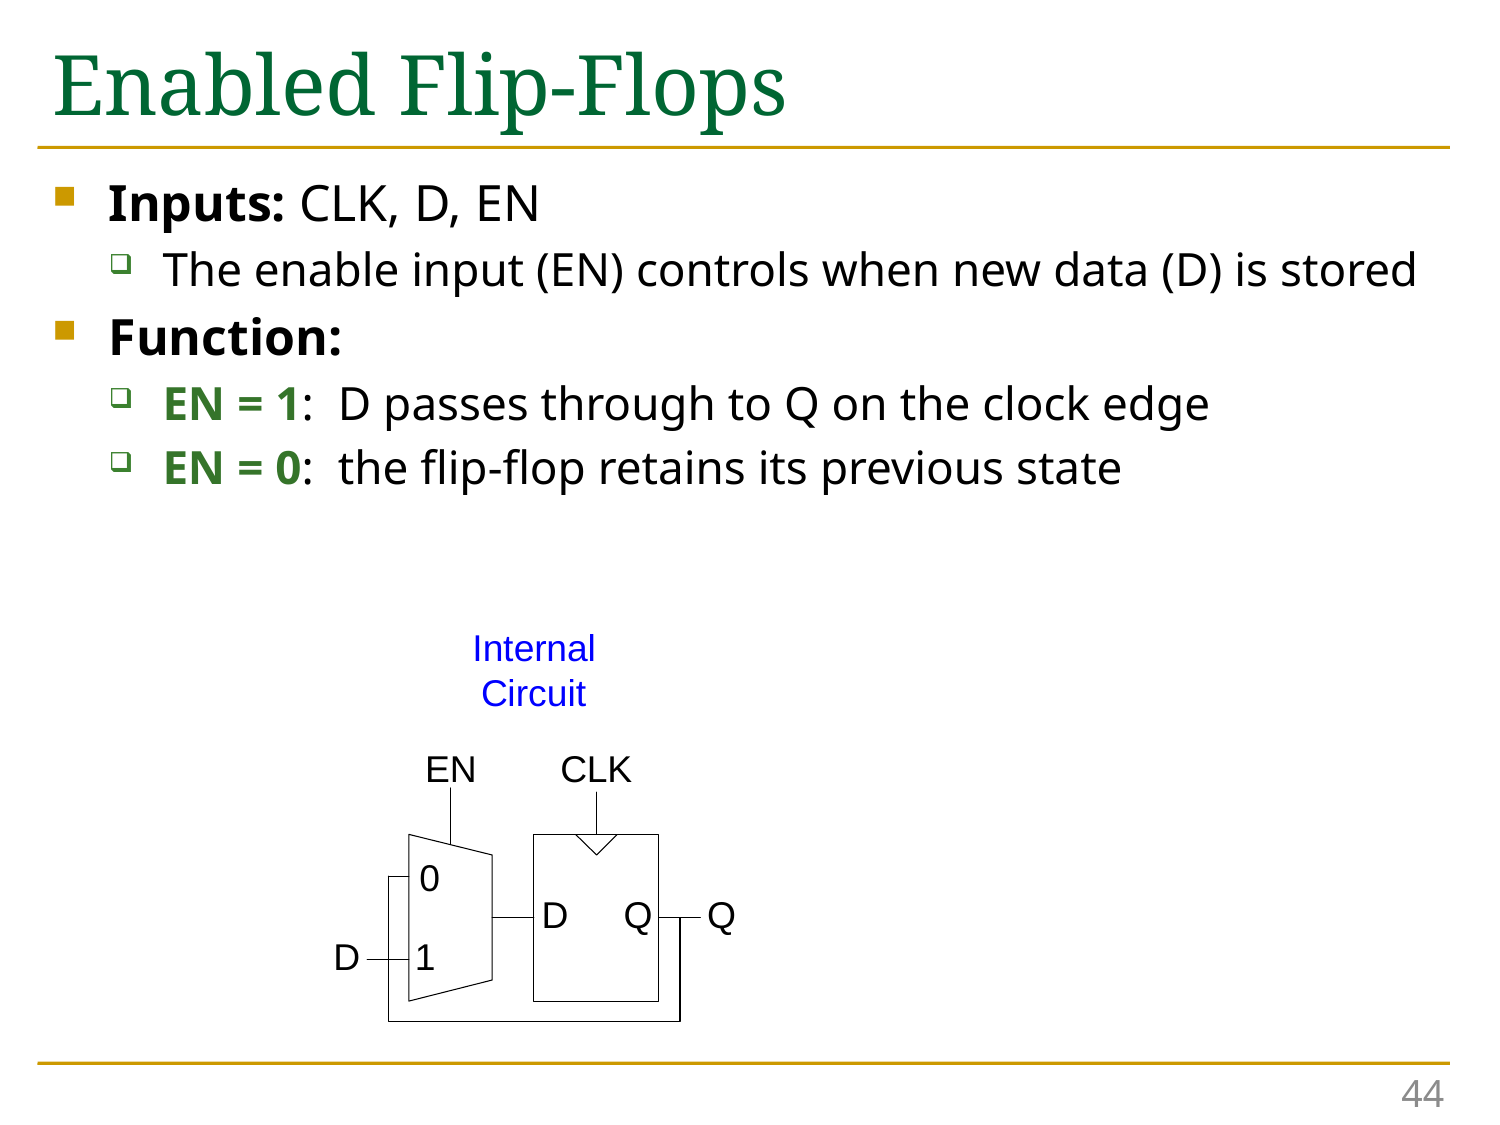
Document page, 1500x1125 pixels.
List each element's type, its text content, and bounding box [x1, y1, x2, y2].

slide_number 44 [1121, 1066, 1460, 1125]
list Inputs: CLK, D, EN The enable input (EN) controls when new data (D) is stored Function: EN = 1: D passes through to Q on the clock edge EN = 0: the flip-flop retains its previous state [37, 163, 1450, 1016]
title Enabled Flip-Flops [37, 24, 1450, 163]
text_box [299, 599, 1076, 1028]
